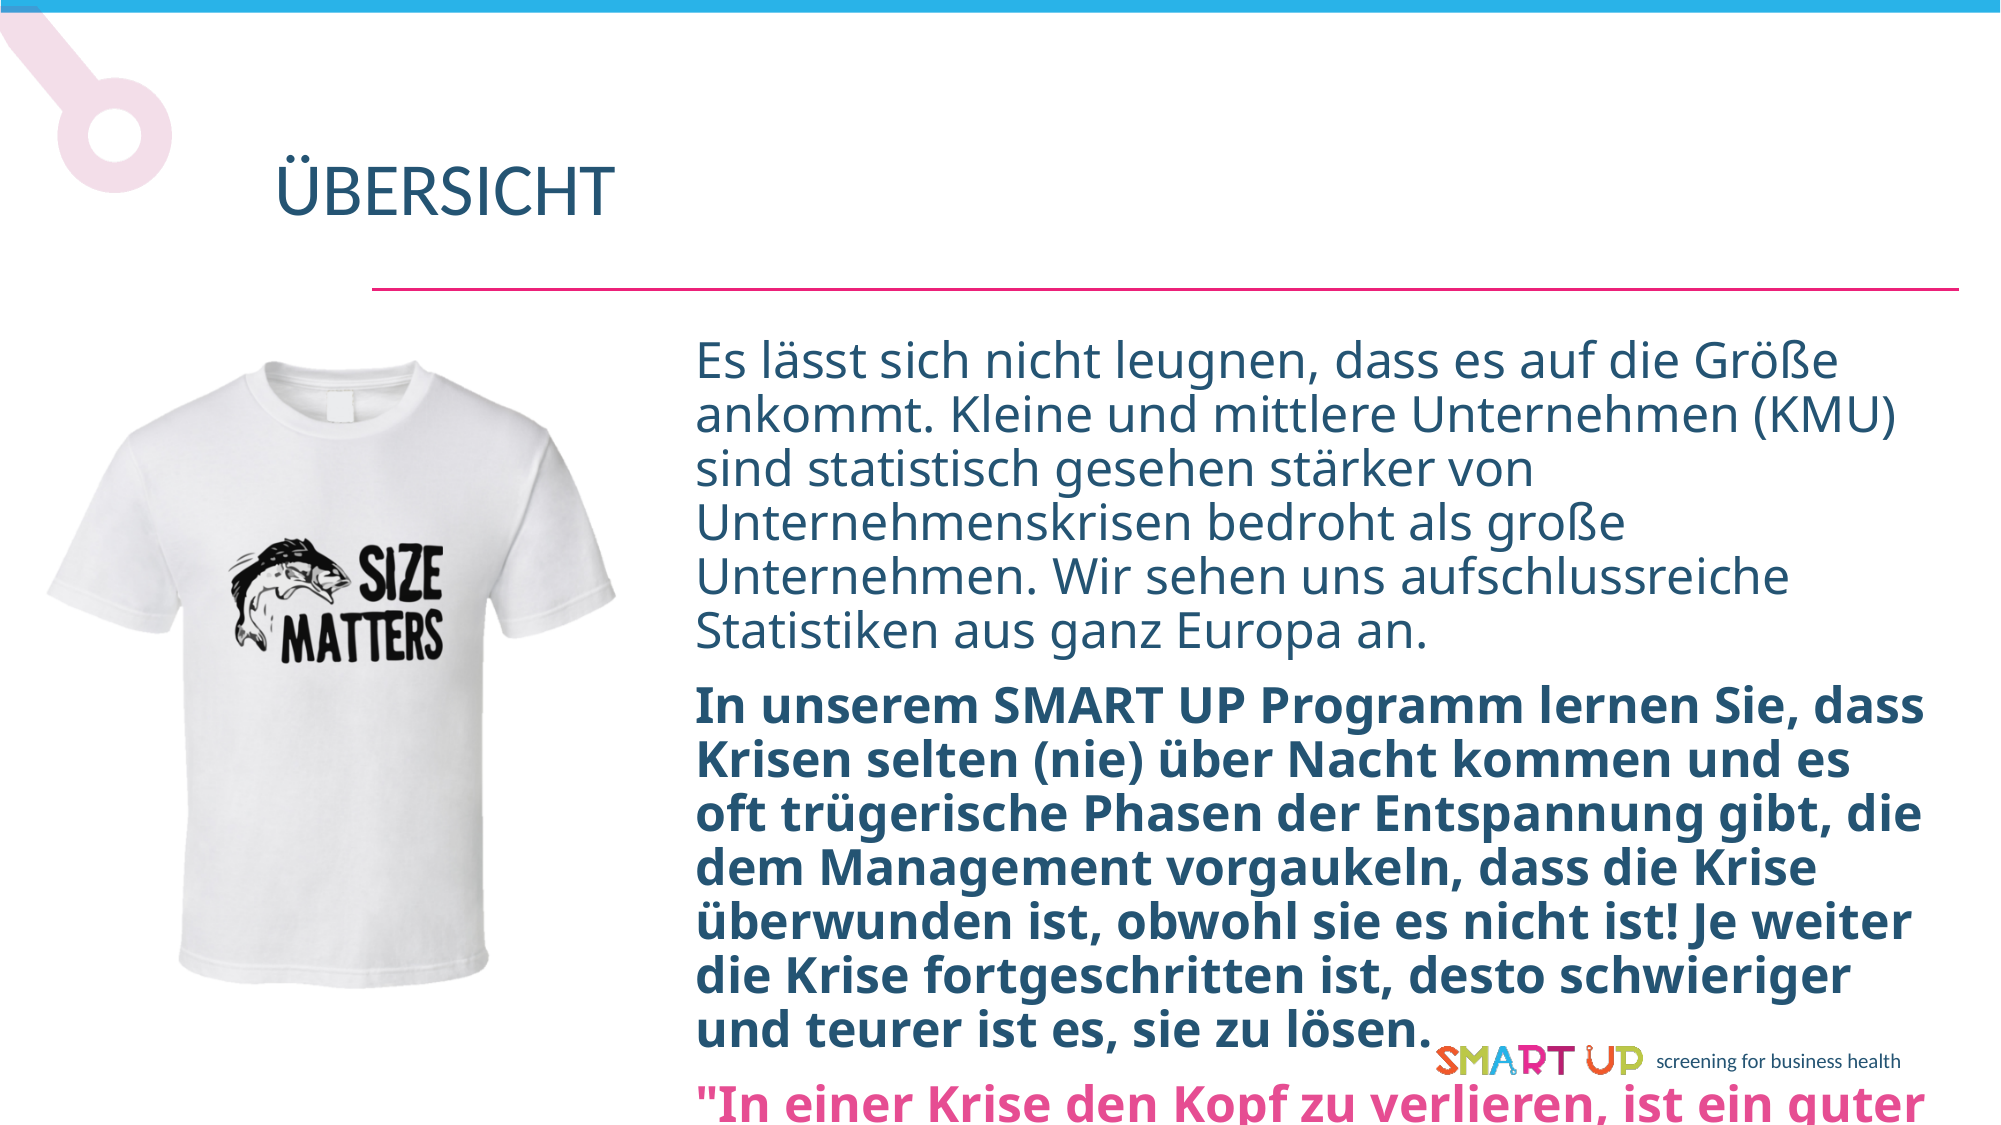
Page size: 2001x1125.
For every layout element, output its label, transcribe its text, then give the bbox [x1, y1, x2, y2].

list Es lässt sich nicht leugnen, dass es auf die Größe ankommt. Kleine und mittlere Unternehmen (KMU) sind statistisch gesehen stärker von Unternehmenskrisen bedroht als große Unternehmen. Wir sehen uns aufschlussreiche Statistiken aus ganz Europa an. In unserem SMART UP Programm lernen Sie, dass Krisen selten (nie) über Nacht kommen und es oft trügerische Phasen der Entspannung gibt, die dem Management vorgaukeln, dass die Krise überwunden ist, obwohl sie es nicht ist! Je weiter die Krise fortgeschritten ist, desto schwieriger und teurer ist es, sie zu lösen. "In einer Krise den Kopf zu verlieren, ist ein guter Weg, die Krise zu werden." C.J. Redwin [680, 328, 1949, 981]
picture [1436, 1045, 1643, 1078]
picture [0, 6, 224, 218]
list ÜBERSICHT [259, 143, 1963, 258]
picture [0, 356, 681, 990]
